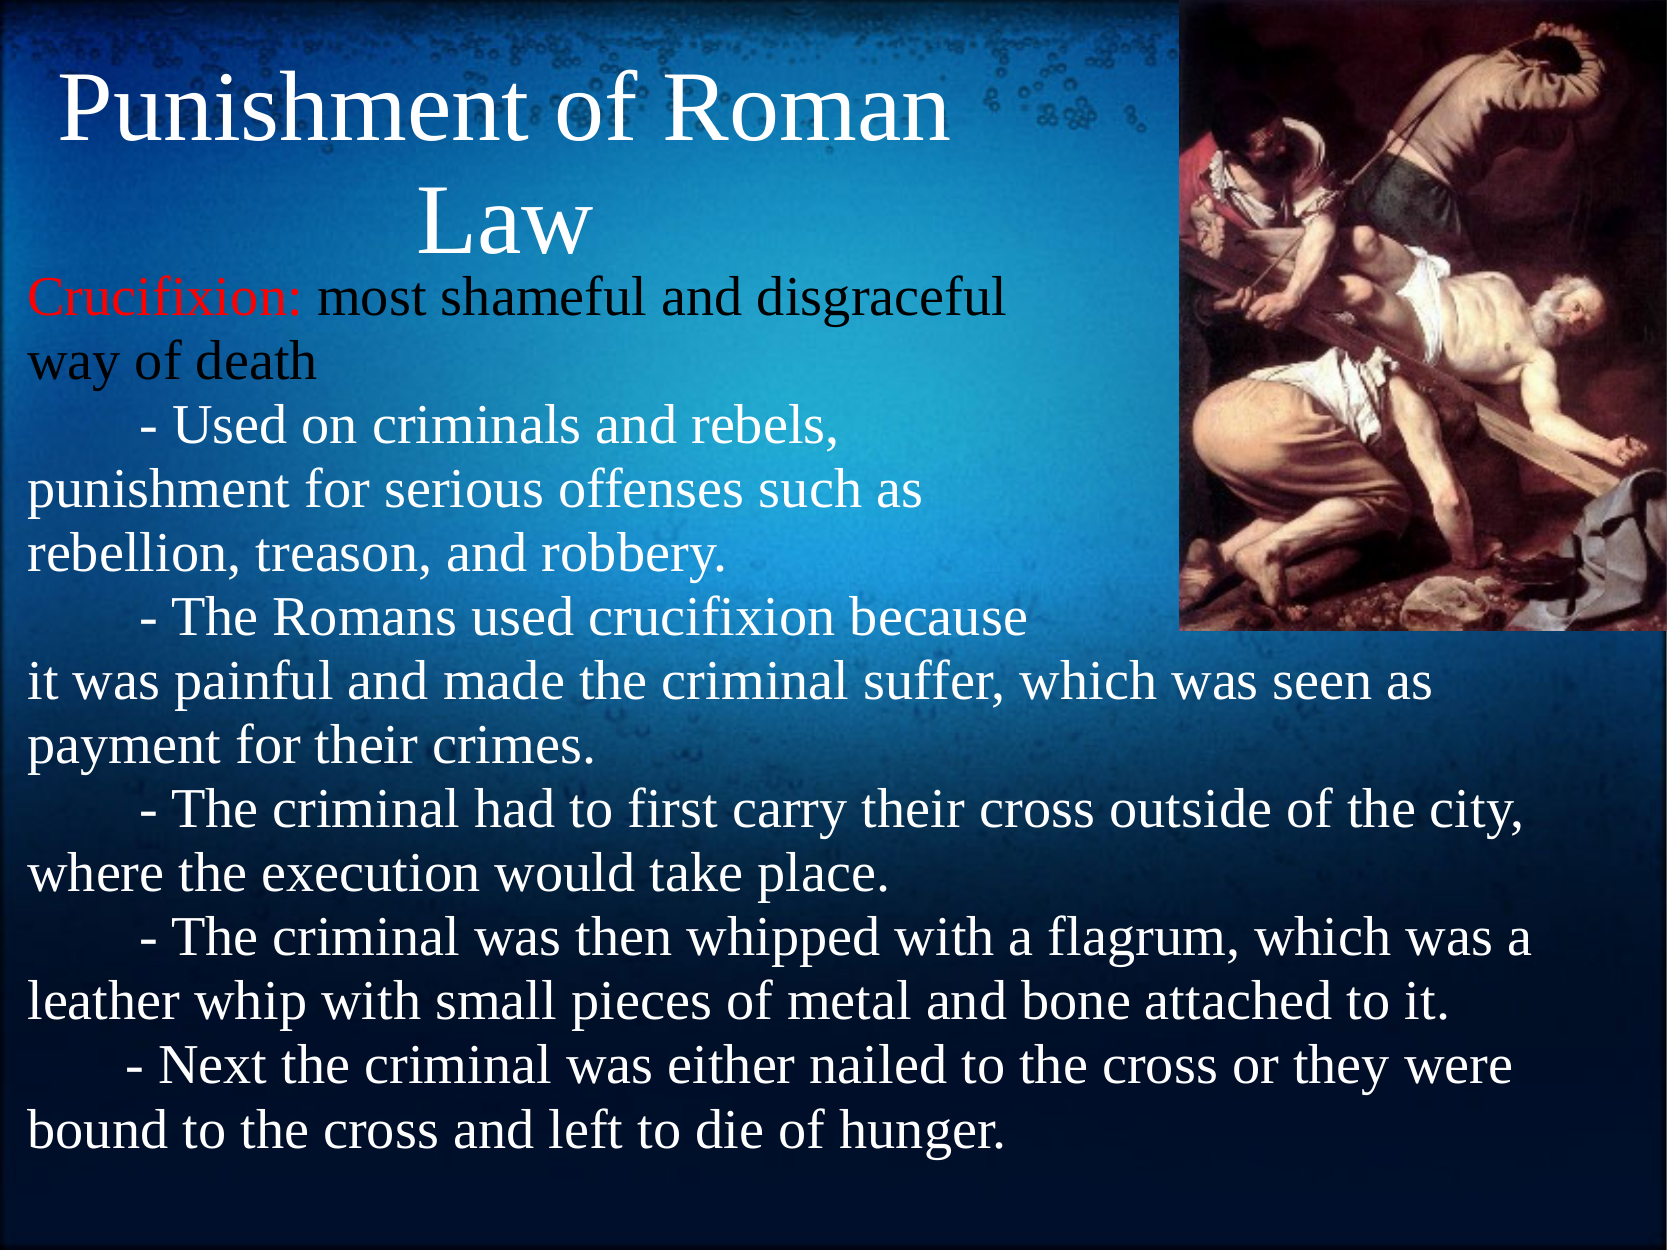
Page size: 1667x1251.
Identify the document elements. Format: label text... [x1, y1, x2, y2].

picture [0, 0, 1667, 1250]
title Punishment of Roman Law [36, 48, 974, 257]
list Crucifixion: most shameful and disgraceful way of death - Used on criminals and rebels, punishment for serious offenses such as rebellion, treason, and robbery. - The Romans used crucifixion because it was painful and made the criminal suffer, which was seen as payment for their crimes. - The criminal had to first carry their cross outside of the city, where the execution would take place. - The criminal was then whipped with a flagrum, which was a leather whip with small pieces of metal and bone attached to it. - Next the criminal was either nailed to the cross or they were bound to the cross and left to die of hunger. [27, 263, 1619, 1216]
